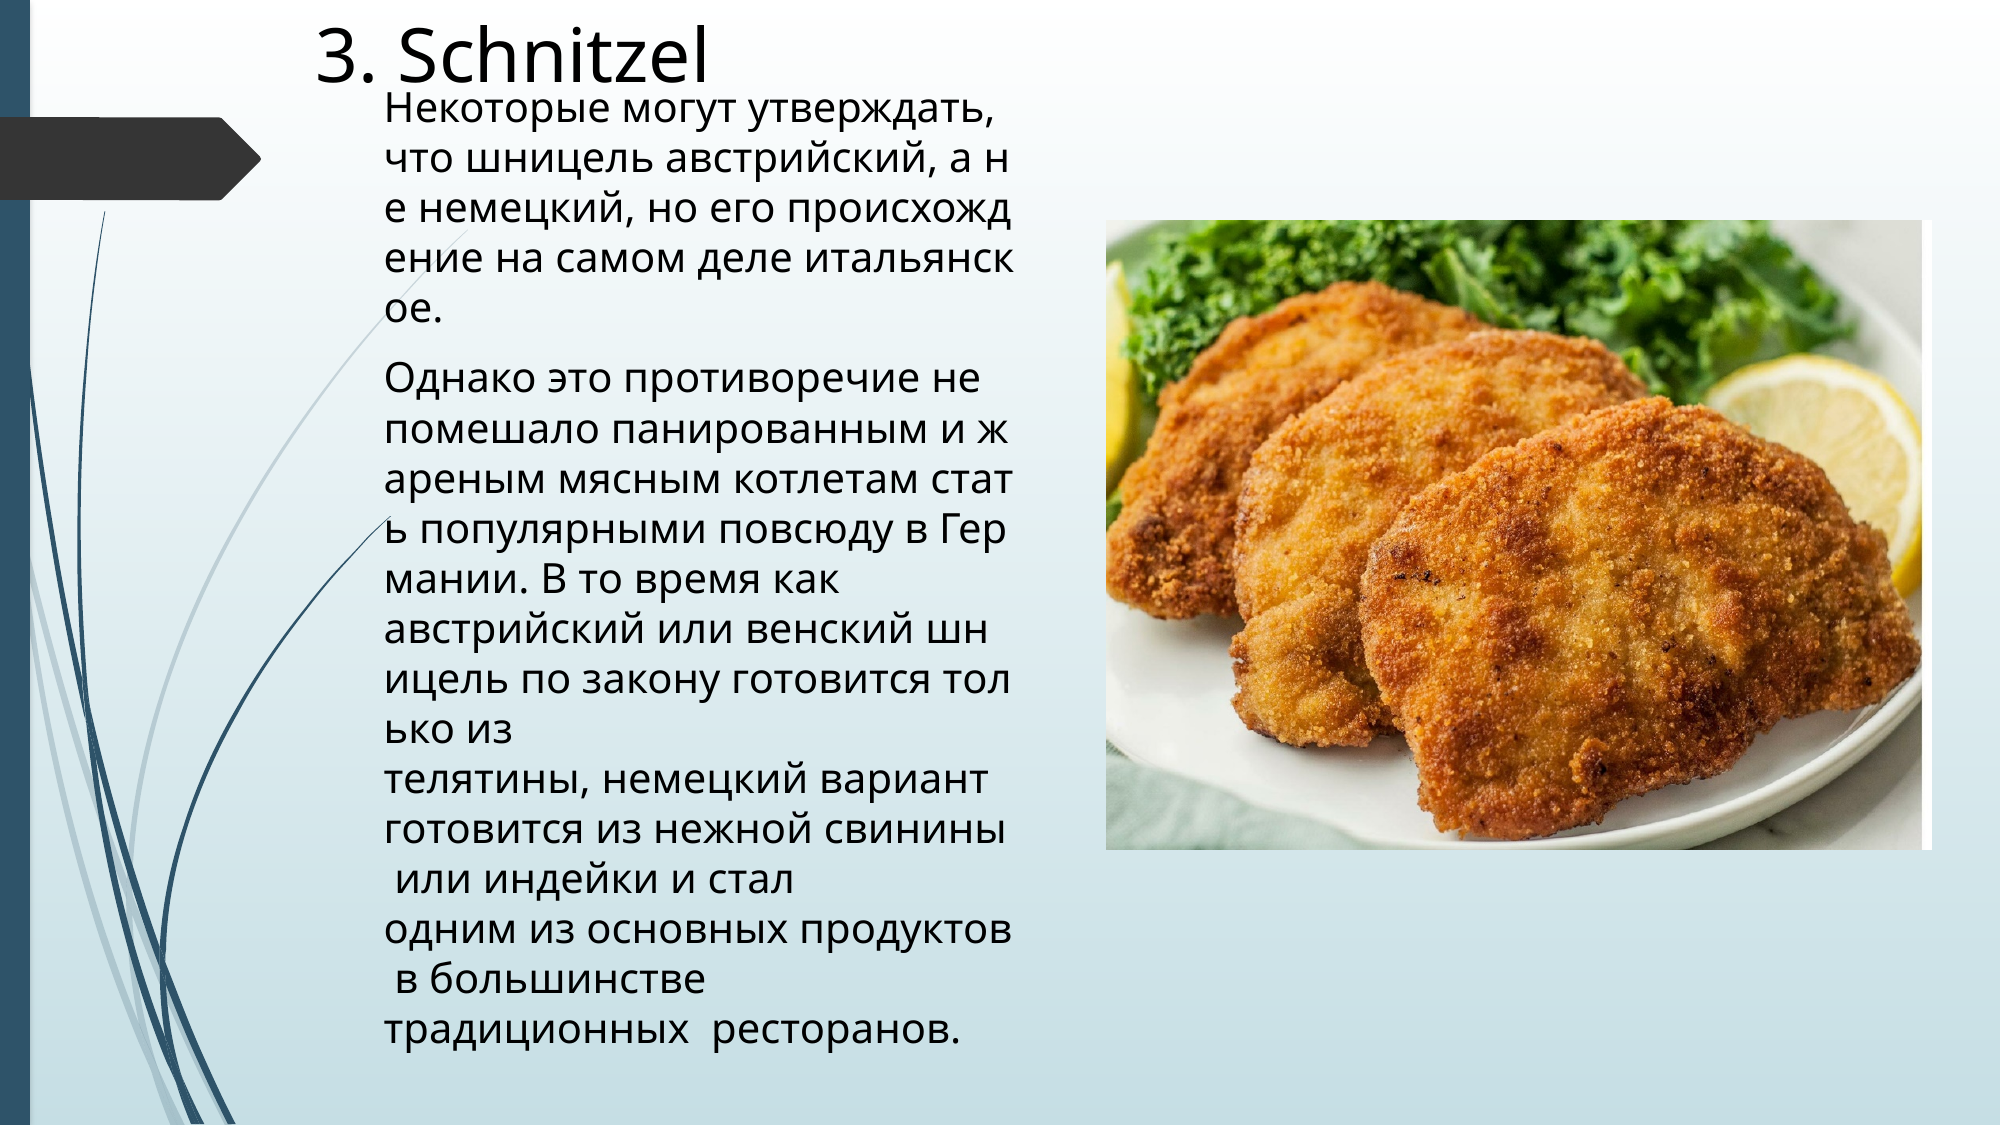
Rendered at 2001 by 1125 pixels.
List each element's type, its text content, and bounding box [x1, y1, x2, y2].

list Некоторые могут утверждать, что шницель австрийский, а не немецкий, но его происхождение на самом деле итальянское. Однако это противоречие не помешало панированным и жареным мясным котлетам стать популярными повсюду в Германии. В то время как австрийский или венский шницель по закону готовится только из телятины, немецкий вариант готовится из нежной свинины или индейки и стал одним из основных продуктов в большинстве традиционных ресторанов. [368, 164, 1031, 1125]
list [1105, 220, 1932, 850]
title 3. Schnitzel [300, 0, 763, 133]
